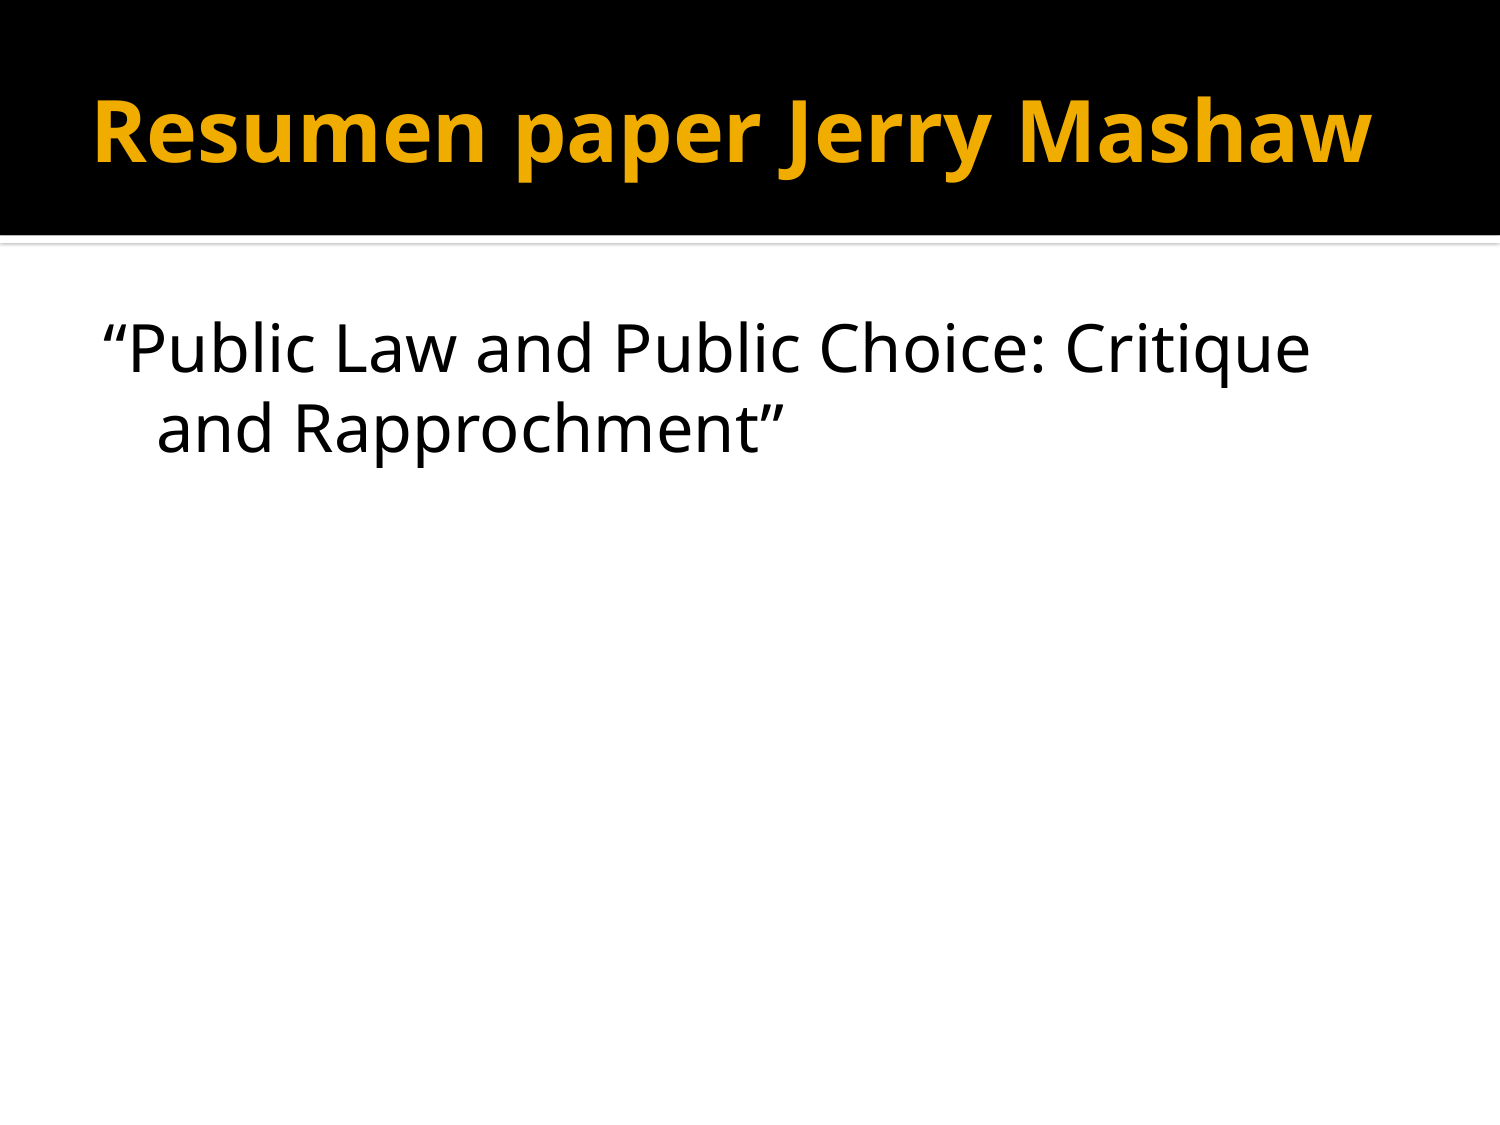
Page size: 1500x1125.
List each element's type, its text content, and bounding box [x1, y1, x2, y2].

list “Public Law and Public Choice: Critique and Rapprochment” [75, 291, 1425, 1050]
title Resumen paper Jerry Mashaw [75, 25, 1425, 231]
